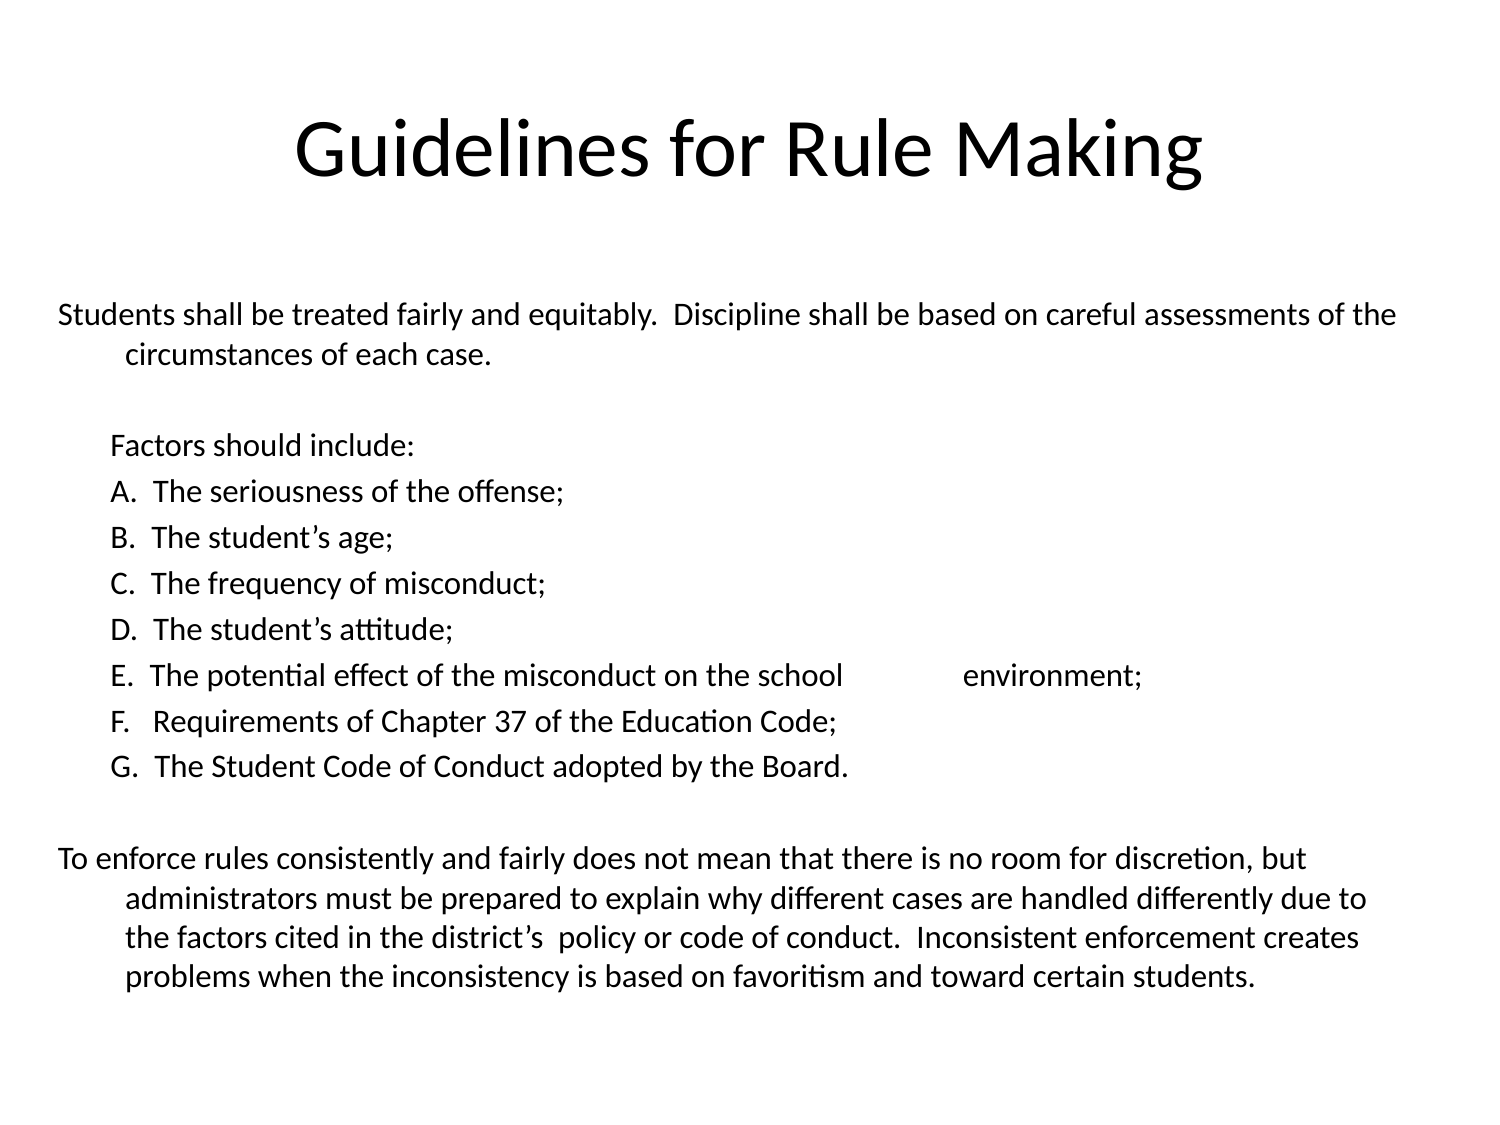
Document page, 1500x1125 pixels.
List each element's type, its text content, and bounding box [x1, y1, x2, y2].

subtitle Students shall be treated fairly and equitably. Discipline shall be based on careful assessments of the circumstances of each case. Factors should include: A. The seriousness of the offense; B. The student’s age; C. The frequency of misconduct; D. The student’s attitude; E. The potential effect of the misconduct on the school environment; F. Requirements of Chapter 37 of the Education Code; G. The Student Code of Conduct adopted by the Board. To enforce rules consistently and fairly does not mean that there is no room for discretion, but administrators must be prepared to explain why different cases are handled differently due to the factors cited in the district’s policy or code of conduct. Inconsistent enforcement creates problems when the inconsistency is based on favoritism and toward certain students. [37, 212, 1426, 1125]
title Guidelines for Rule Making [112, 74, 1388, 212]
